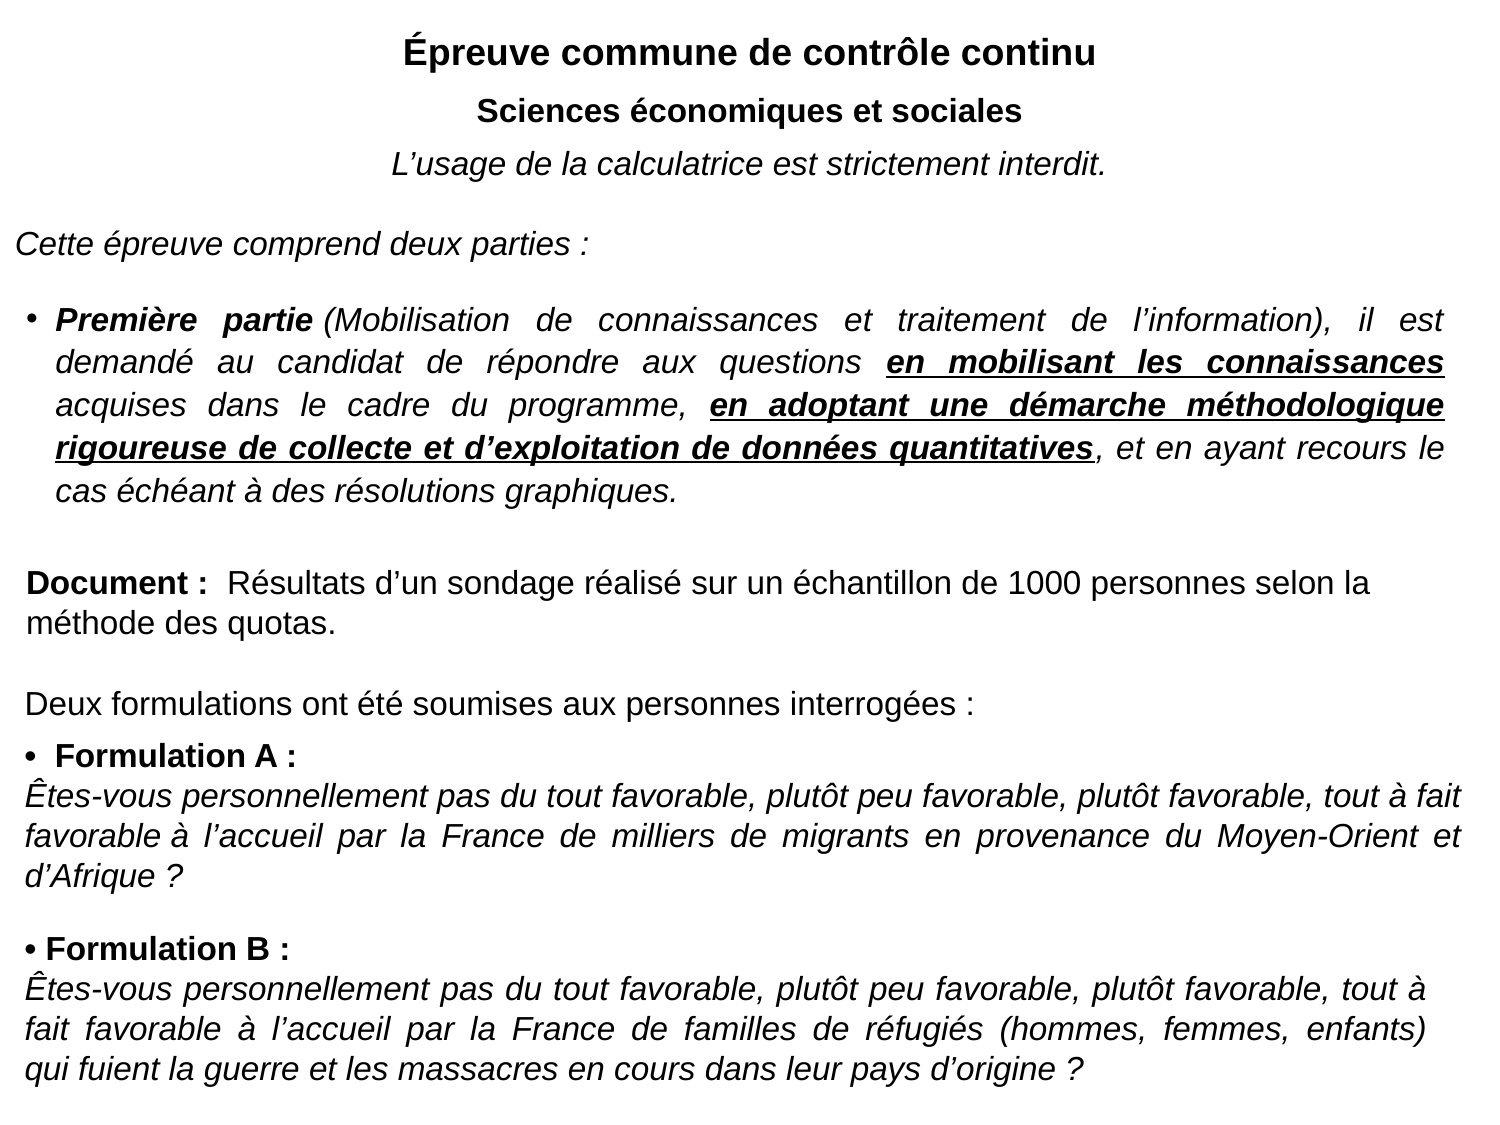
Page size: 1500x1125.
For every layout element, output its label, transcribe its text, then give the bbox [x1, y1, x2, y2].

text_box Document : Résultats d’un sondage réalisé sur un échantillon de 1000 personnes selon la méthode des quotas. [11, 553, 1500, 649]
text_box Épreuve commune de contrôle continu Sciences économiques et sociales L’usage de la calculatrice est strictement interdit. Cette épreuve comprend deux parties : [0, 17, 1500, 270]
text_box • Formulation B : Êtes-vous personnellement pas du tout favorable, plutôt peu favorable, plutôt favorable, tout à fait favorable à l’accueil par la France de familles de réfugiés (hommes, femmes, enfants) qui fuient la guerre et les massacres en cours dans leur pays d’origine ? [9, 920, 1444, 1095]
text_box Première partie (Mobilisation de connaissances et traitement de l’information), il est demandé au candidat de répondre aux questions en mobilisant les connaissances acquises dans le cadre du programme, en adoptant une démarche méthodologique rigoureuse de collecte et d’exploitation de données quantitatives, et en ayant recours le cas échéant à des résolutions graphiques. [11, 287, 1461, 516]
text_box Deux formulations ont été soumises aux personnes interrogées : • Formulation A : Êtes-vous personnellement pas du tout favorable, plutôt peu favorable, plutôt favorable, tout à fait favorable à l’accueil par la France de milliers de migrants en provenance du Moyen-Orient et d’Afrique ? [9, 674, 1479, 902]
